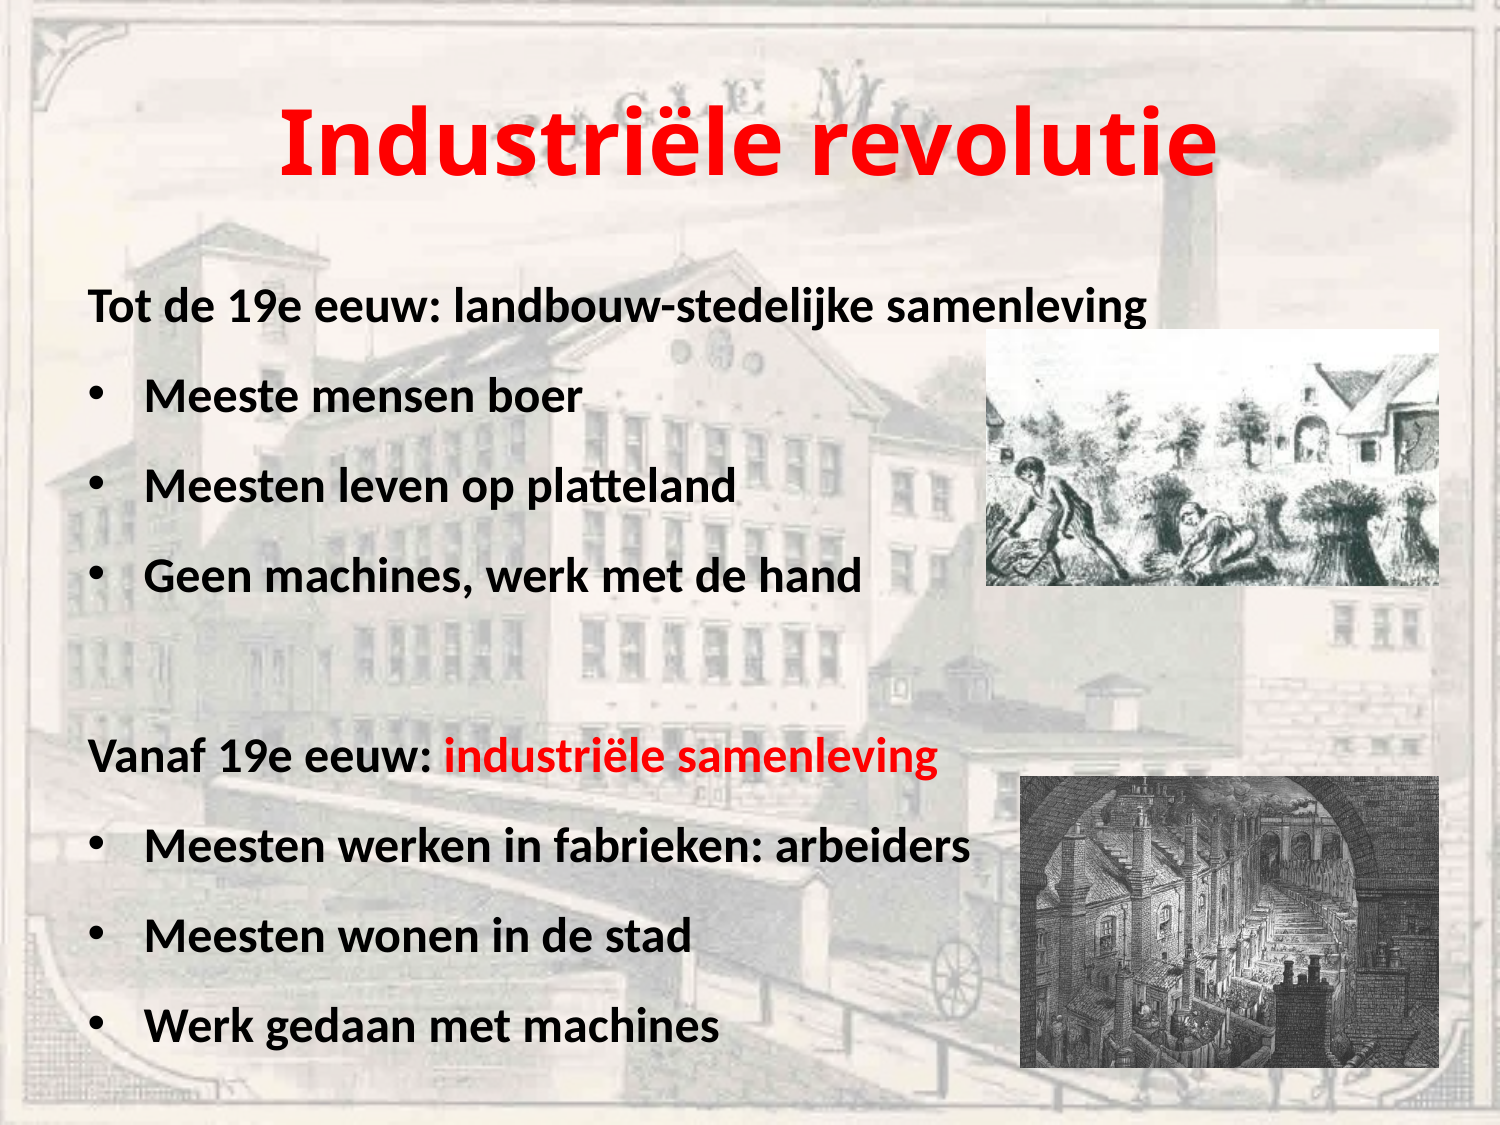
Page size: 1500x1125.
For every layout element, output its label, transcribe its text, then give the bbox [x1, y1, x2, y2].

picture [1019, 776, 1439, 1068]
picture [986, 329, 1439, 587]
text_box Tot de 19e eeuw: landbouw-stedelijke samenleving Meeste mensen boer Meesten leven op platteland Geen machines, werk met de hand Vanaf 19e eeuw: industriële samenleving Meesten werken in fabrieken: arbeiders Meesten wonen in de stad Werk gedaan met machines [72, 235, 1172, 1060]
title Industriële revolutie [75, 45, 1425, 233]
